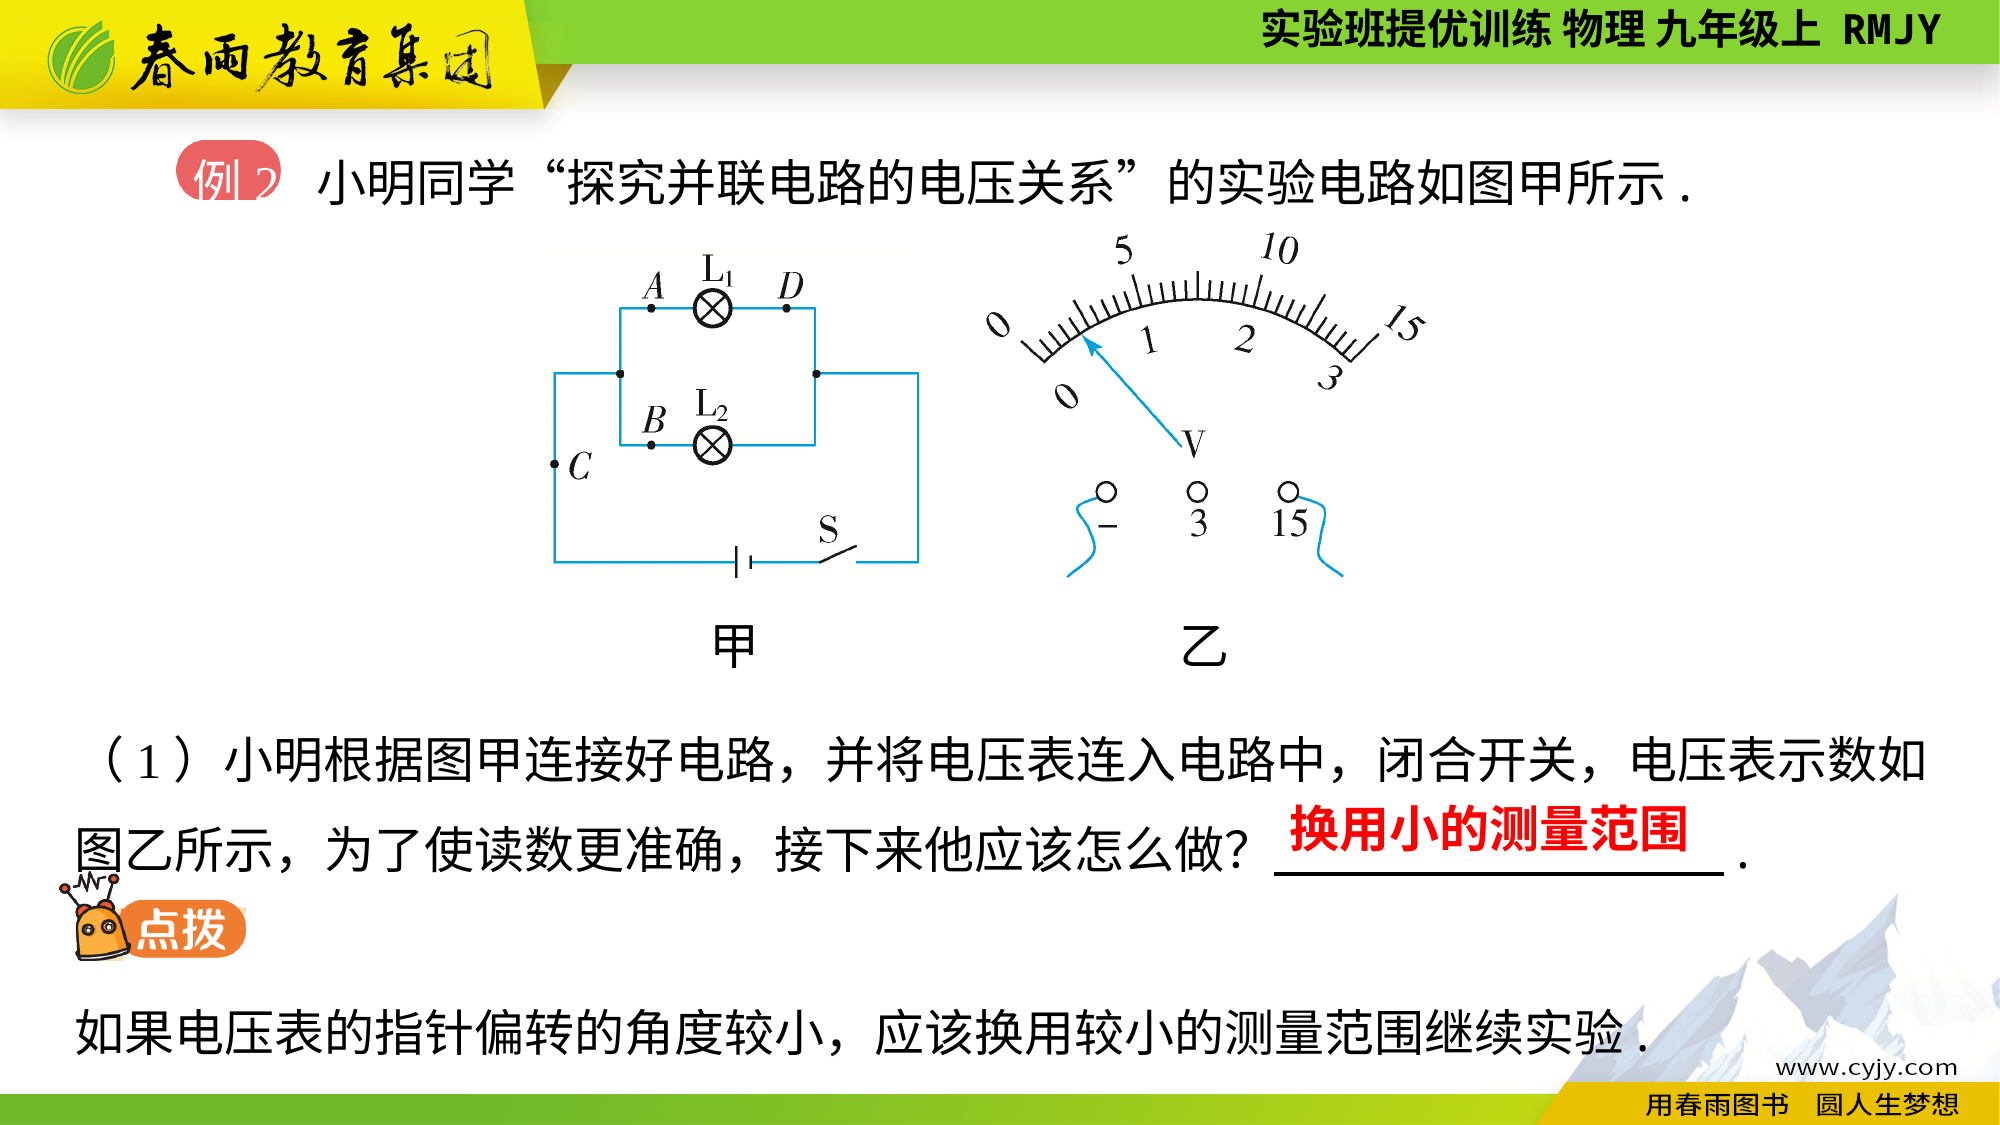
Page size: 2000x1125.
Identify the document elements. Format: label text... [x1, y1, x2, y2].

text_box 换用小的测量范围 [1274, 789, 1705, 865]
text_box 如果电压表的指针偏转的角度较小，应该换用较小的测量范围继续实验. [59, 964, 1944, 1070]
text_box 乙 [1164, 585, 1245, 683]
list 例2 小明同学“探究并联电路的电压关系”的实验电路如图甲所示. （1）小明根据图甲连接好电路，并将电压表连入电路中，闭合开关，电压表示数如图乙所示，为了使读数更准确，接下来他应该怎么做？ . [59, 113, 1944, 883]
picture [0, 0, 2000, 1125]
text_box 甲 [694, 585, 775, 683]
